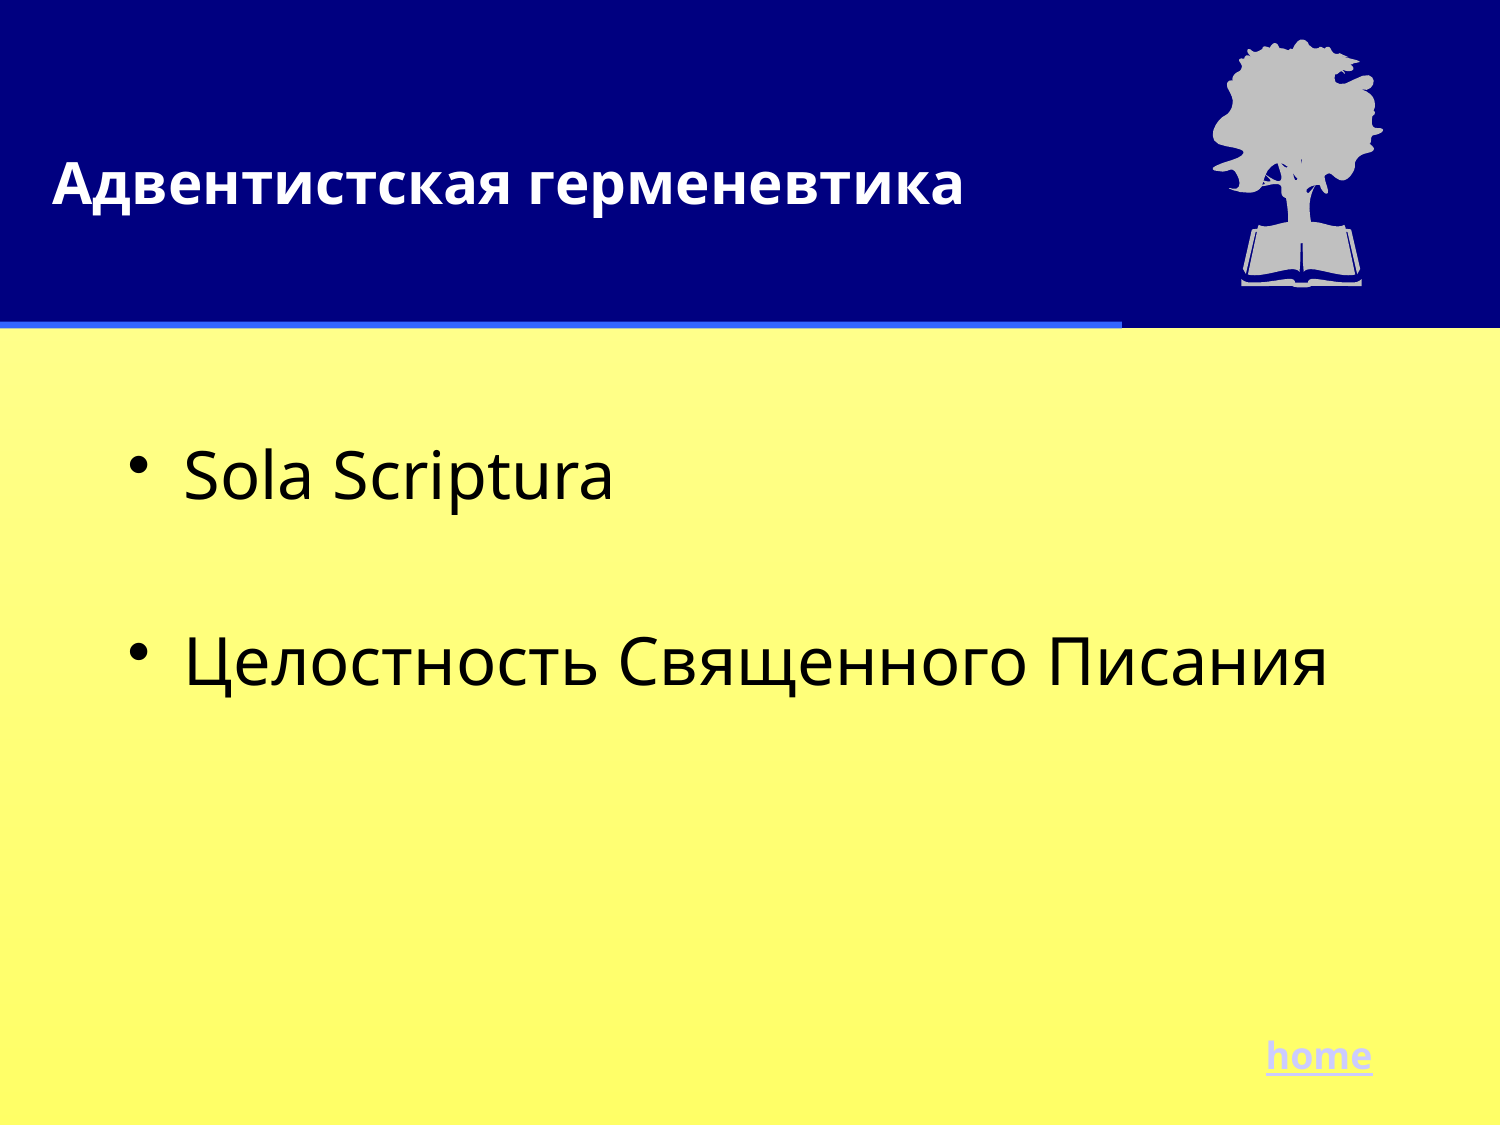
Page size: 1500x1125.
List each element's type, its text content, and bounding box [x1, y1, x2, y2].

title Адвентистская герменевтика [37, 87, 1500, 275]
list Sola Scriptura Целостность Священного Писания [112, 425, 1388, 1000]
